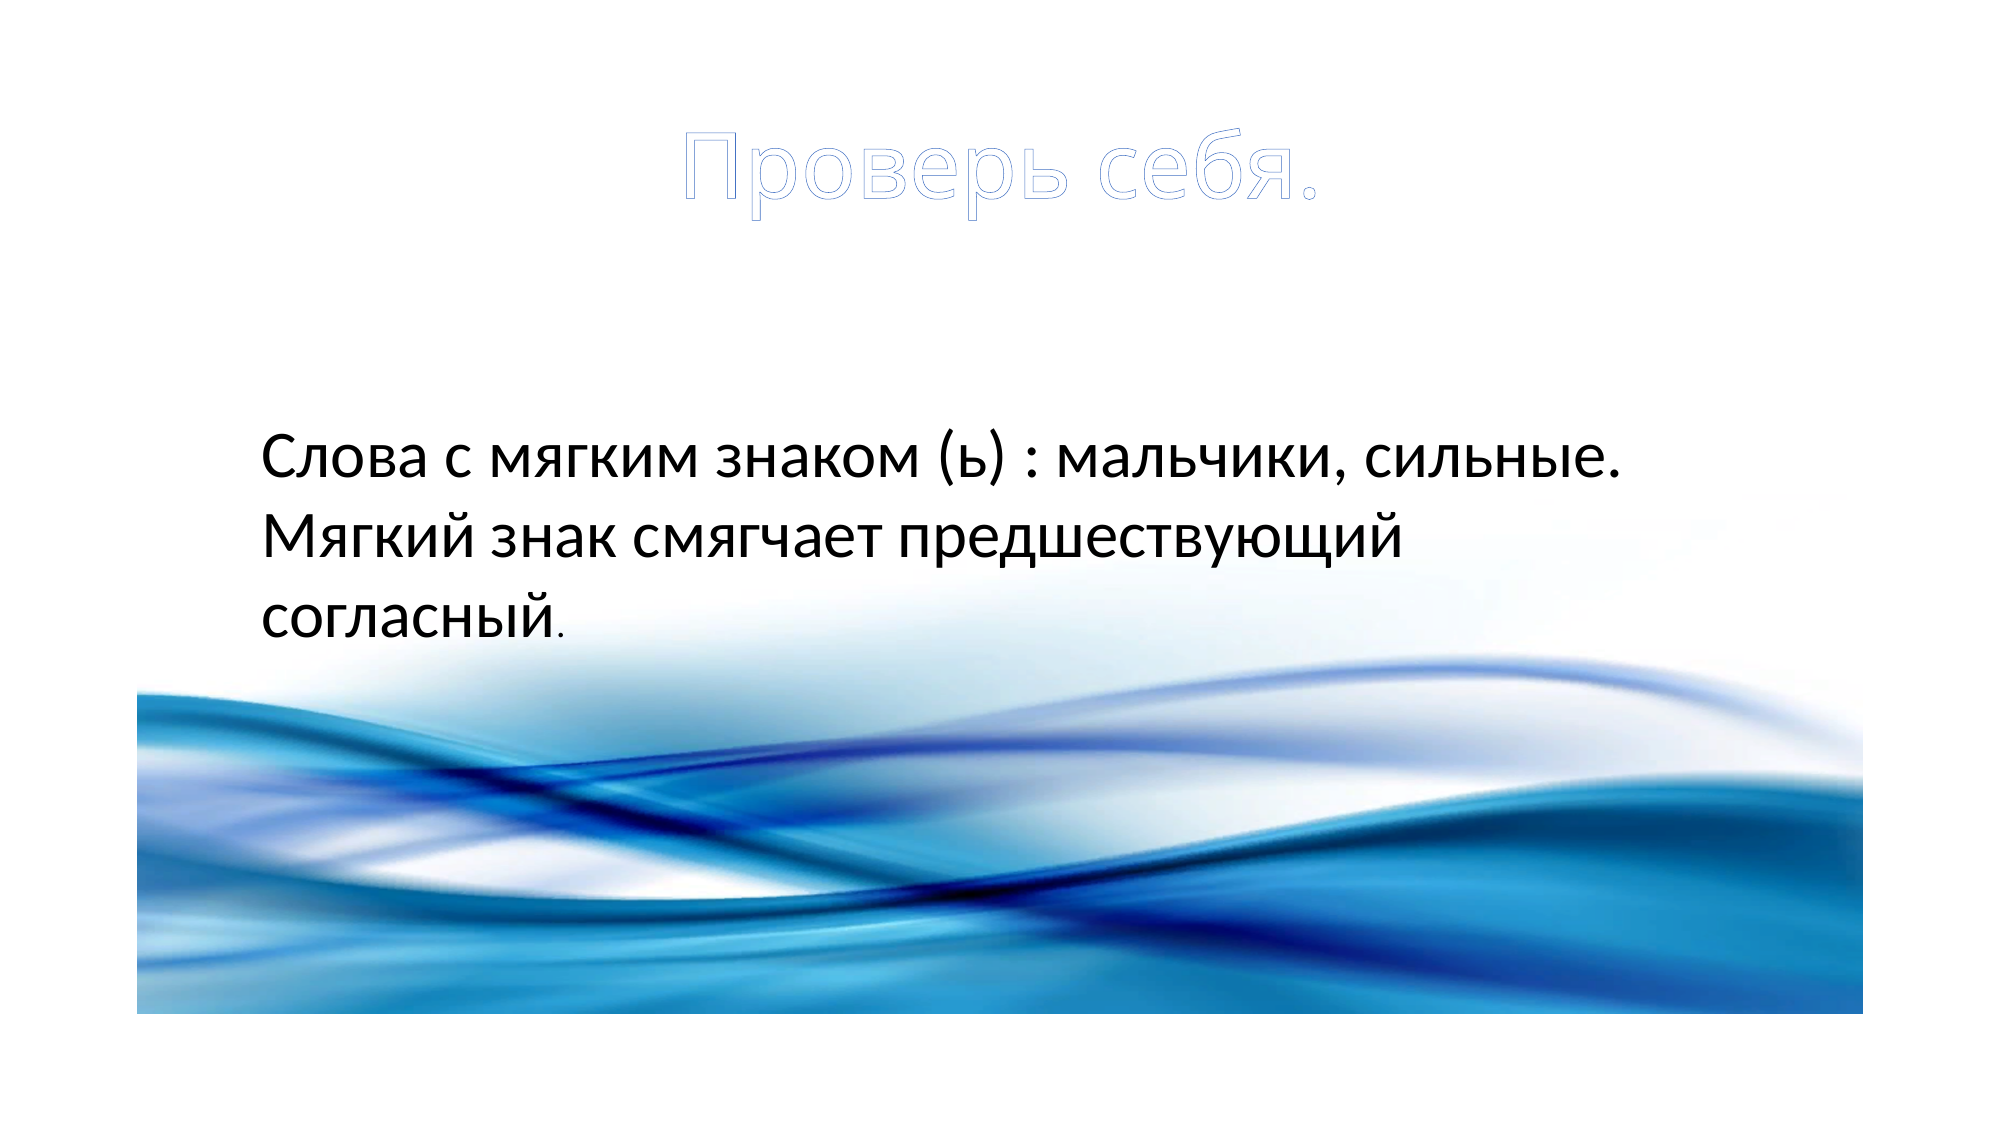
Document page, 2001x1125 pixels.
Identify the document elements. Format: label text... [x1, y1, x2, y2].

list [137, 299, 1863, 1014]
title Проверь себя. [137, 59, 1863, 278]
